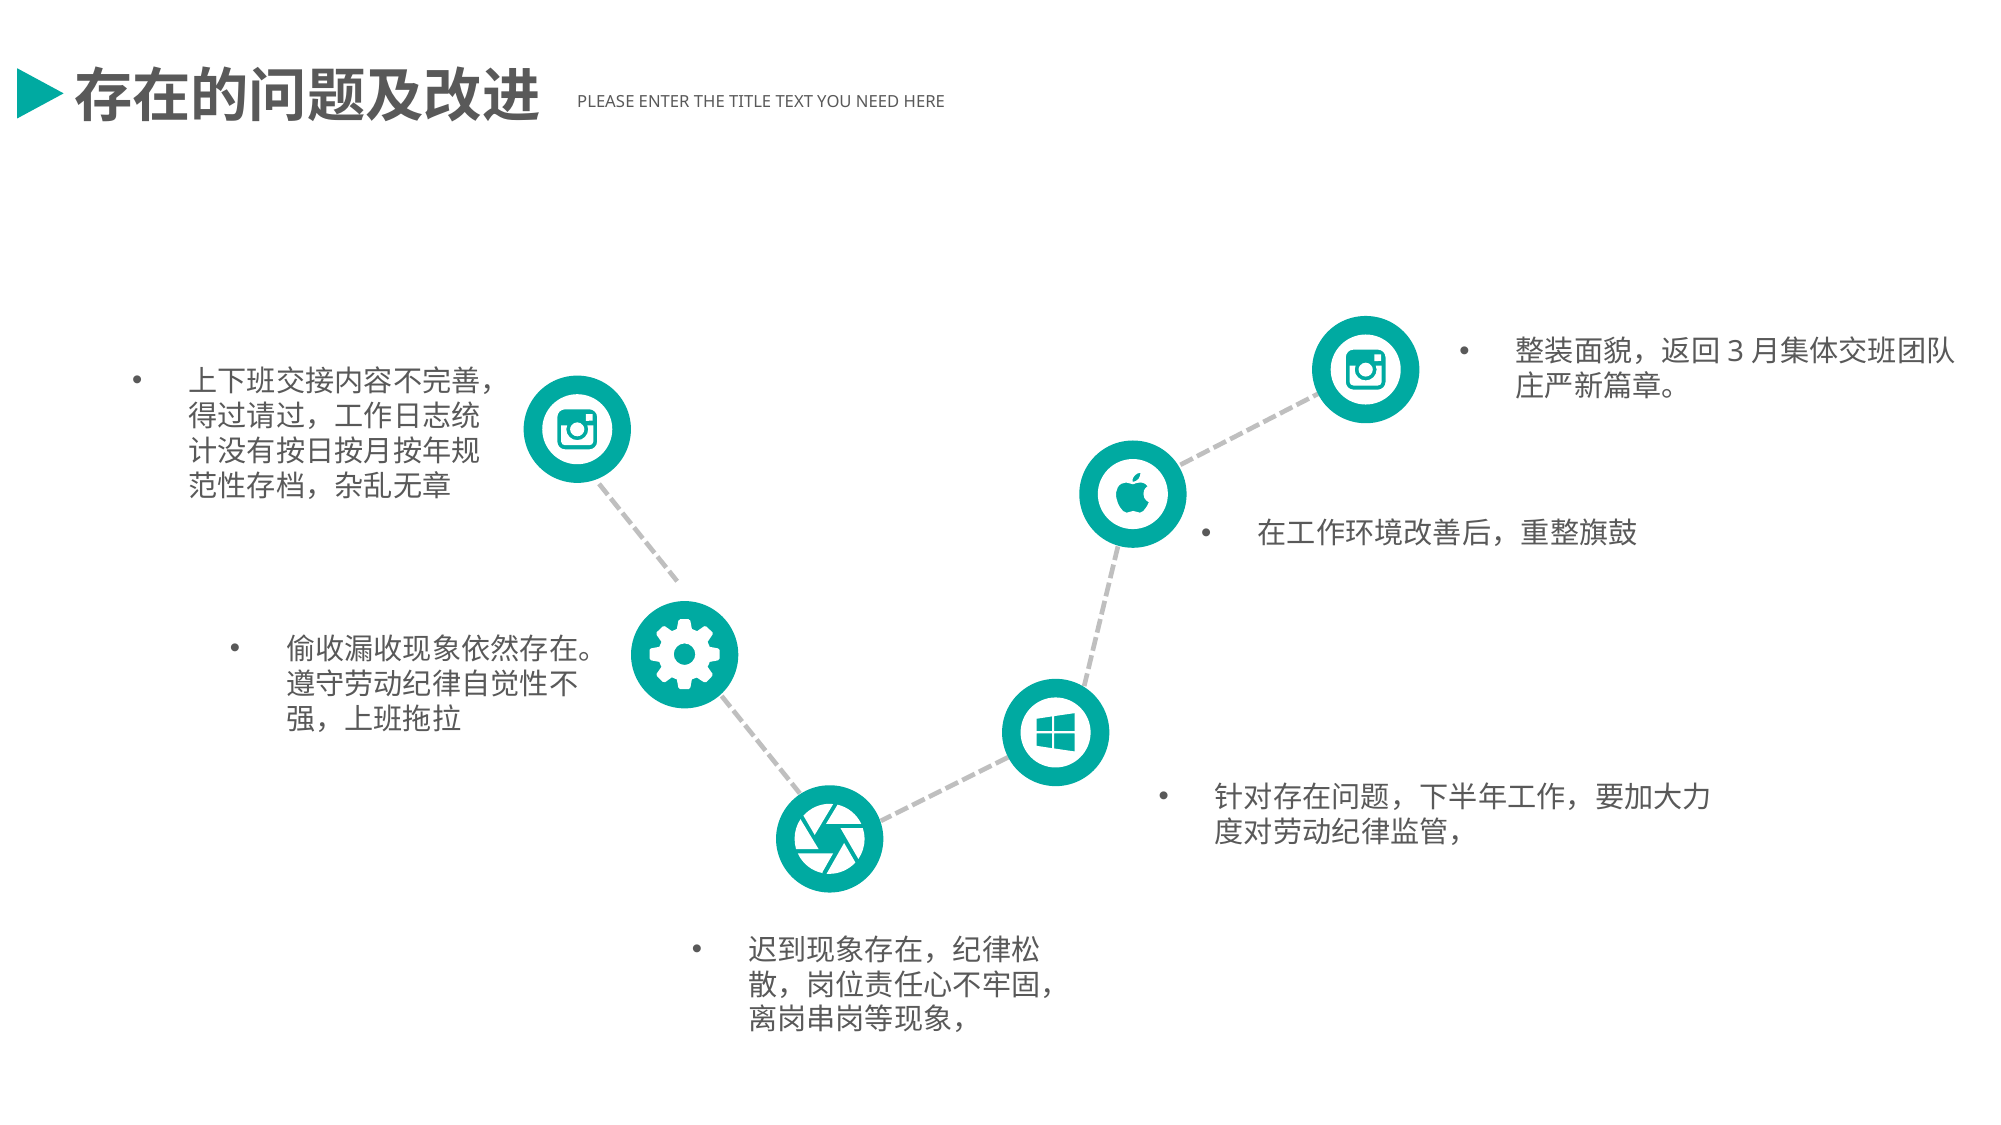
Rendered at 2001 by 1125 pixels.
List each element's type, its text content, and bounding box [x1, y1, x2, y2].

text_box PLEASE ENTER THE TITLE TEXT YOU NEED HERE [562, 83, 1106, 119]
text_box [598, 483, 678, 582]
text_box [721, 393, 1319, 821]
text_box 存在的问题及改进 [74, 58, 1046, 129]
text_box 偷收漏收现象依然存在。遵守劳动纪律自觉性不强，上班拖拉 [215, 622, 599, 743]
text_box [1079, 440, 1187, 548]
text_box 整装面貌，返回3月集体交班团队庄严新篇章。 [1444, 325, 1974, 410]
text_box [776, 785, 884, 893]
text_box 迟到现象存在，纪律松散，岗位责任心不牢固，离岗串岗等现象， [677, 923, 1062, 1044]
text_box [630, 601, 739, 709]
text_box 上下班交接内容不完善，得过请过，工作日志统计没有按日按月按年规范性存档，杂乱无章 [117, 354, 502, 510]
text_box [523, 375, 631, 483]
text_box 在工作环境改善后，重整旗鼓 [1319, 507, 1829, 558]
text_box 针对存在问题，下半年工作，要加大力度对劳动纪律监管， [1143, 770, 1738, 856]
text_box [1312, 315, 1420, 424]
text_box [16, 66, 66, 121]
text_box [1002, 678, 1110, 787]
